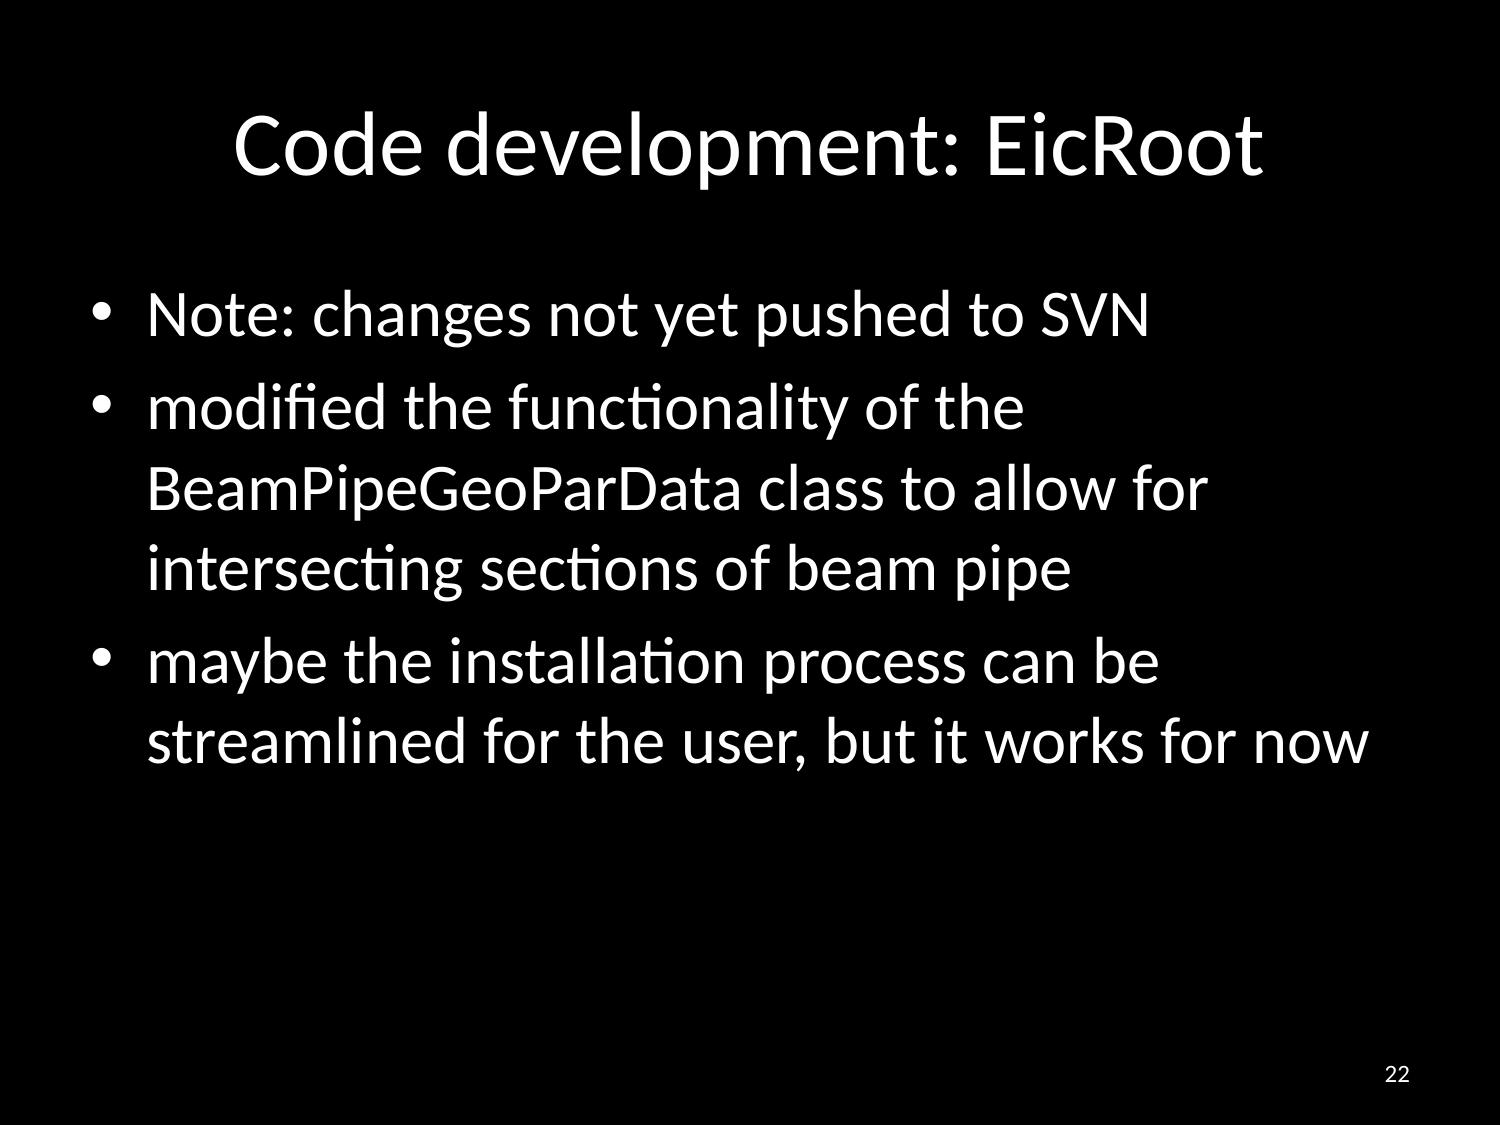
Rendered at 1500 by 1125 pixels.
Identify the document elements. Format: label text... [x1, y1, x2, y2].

list Note: changes not yet pushed to SVN modified the functionality of the BeamPipeGeoParData class to allow for intersecting sections of beam pipe maybe the installation process can be streamlined for the user, but it works for now [75, 262, 1425, 1005]
slide_number 22 [1074, 1042, 1425, 1103]
title Code development: EicRoot [75, 45, 1425, 233]
